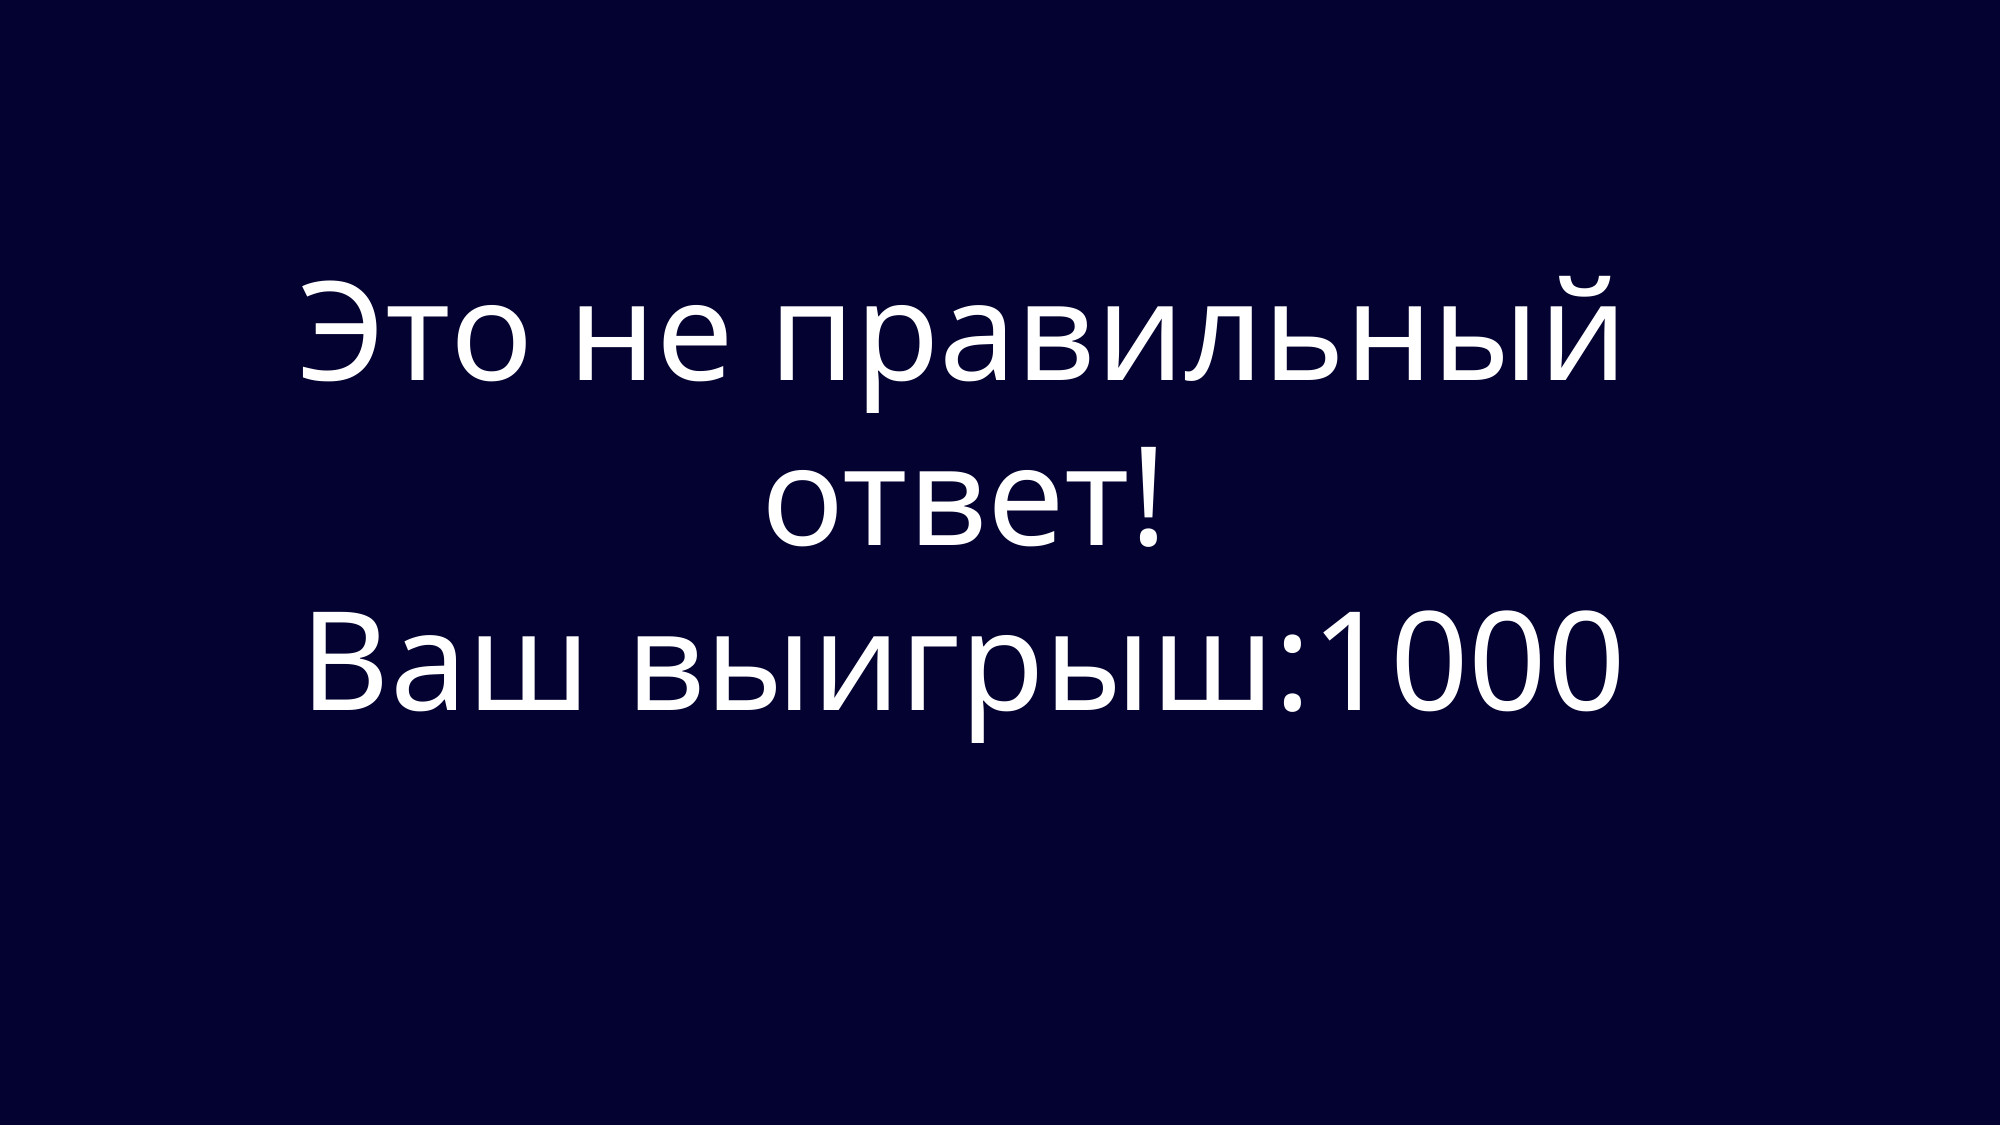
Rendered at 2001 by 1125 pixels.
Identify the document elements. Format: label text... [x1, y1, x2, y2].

text_box Это не правильный ответ! Ваш выигрыш:1000 [249, 235, 1679, 746]
